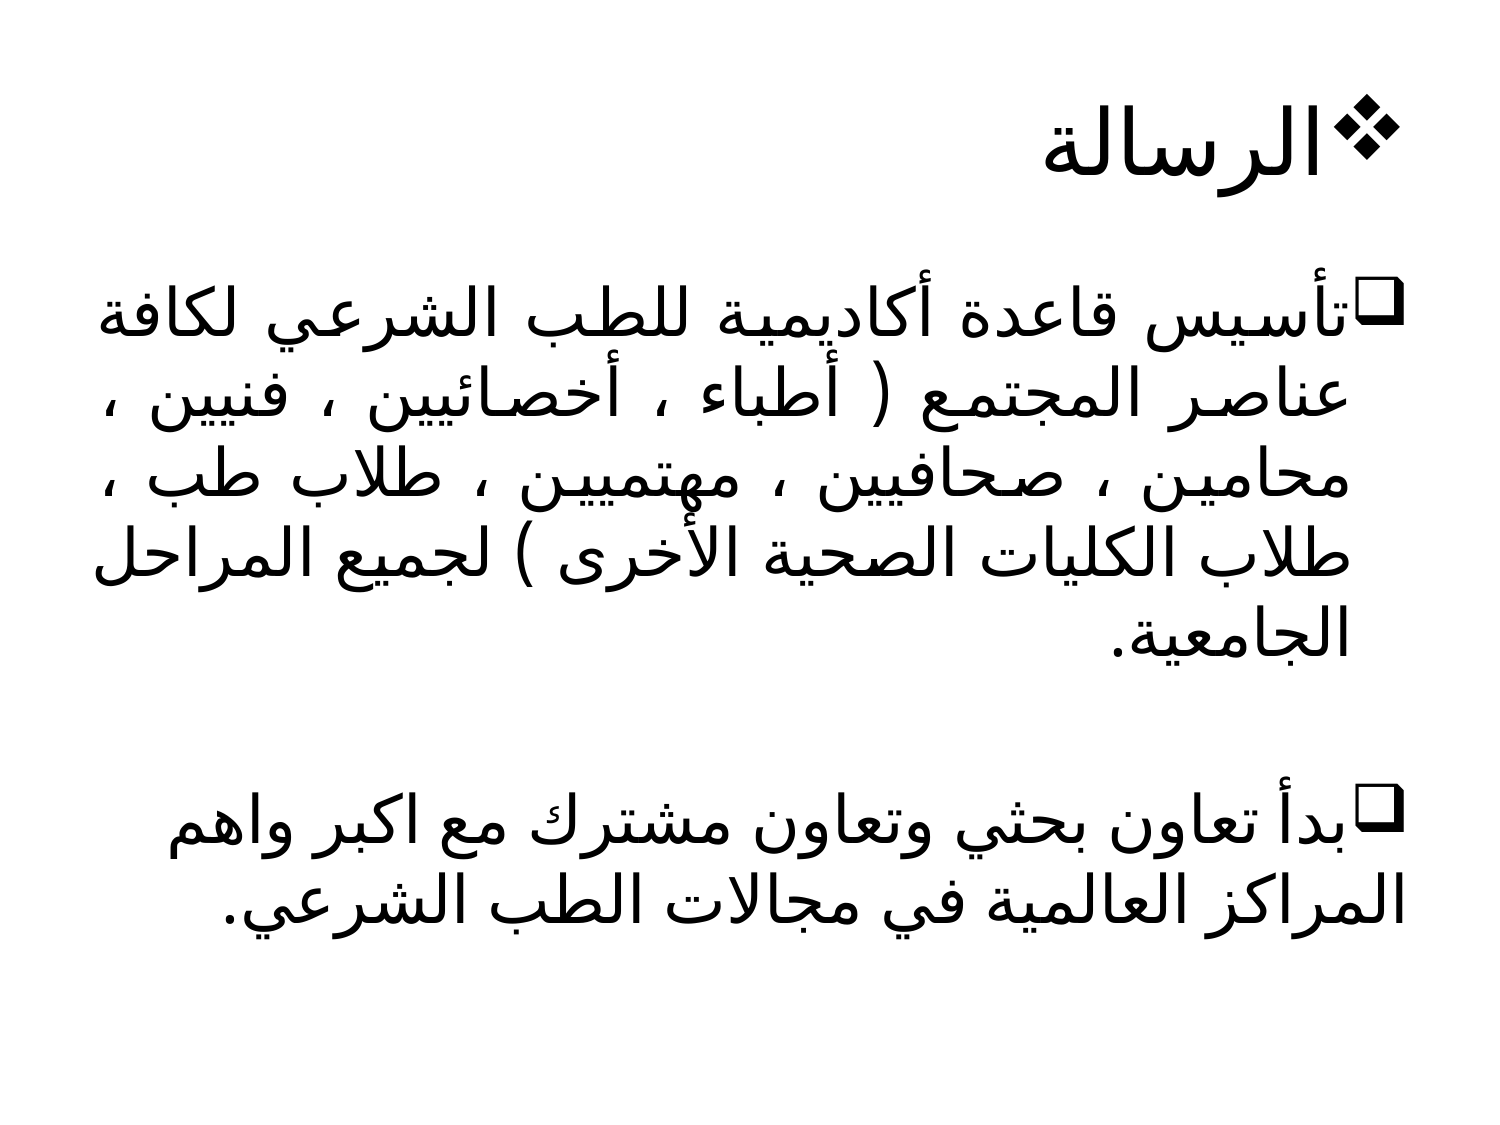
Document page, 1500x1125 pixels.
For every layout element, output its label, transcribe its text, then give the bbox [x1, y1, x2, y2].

list تأسيس قاعدة أكاديمية للطب الشرعي لكافة عناصر المجتمع ( أطباء ، أخصائيين ، فنيين ، محامين ، صحافيين ، مهتميين ، طلاب طب ، طلاب الكليات الصحية الأخرى ) لجميع المراحل الجامعية. بدأ تعاون بحثي وتعاون مشترك مع اكبر واهم المراكز العالمية في مجالات الطب الشرعي. [75, 262, 1425, 1005]
title الرسالة [75, 45, 1425, 233]
